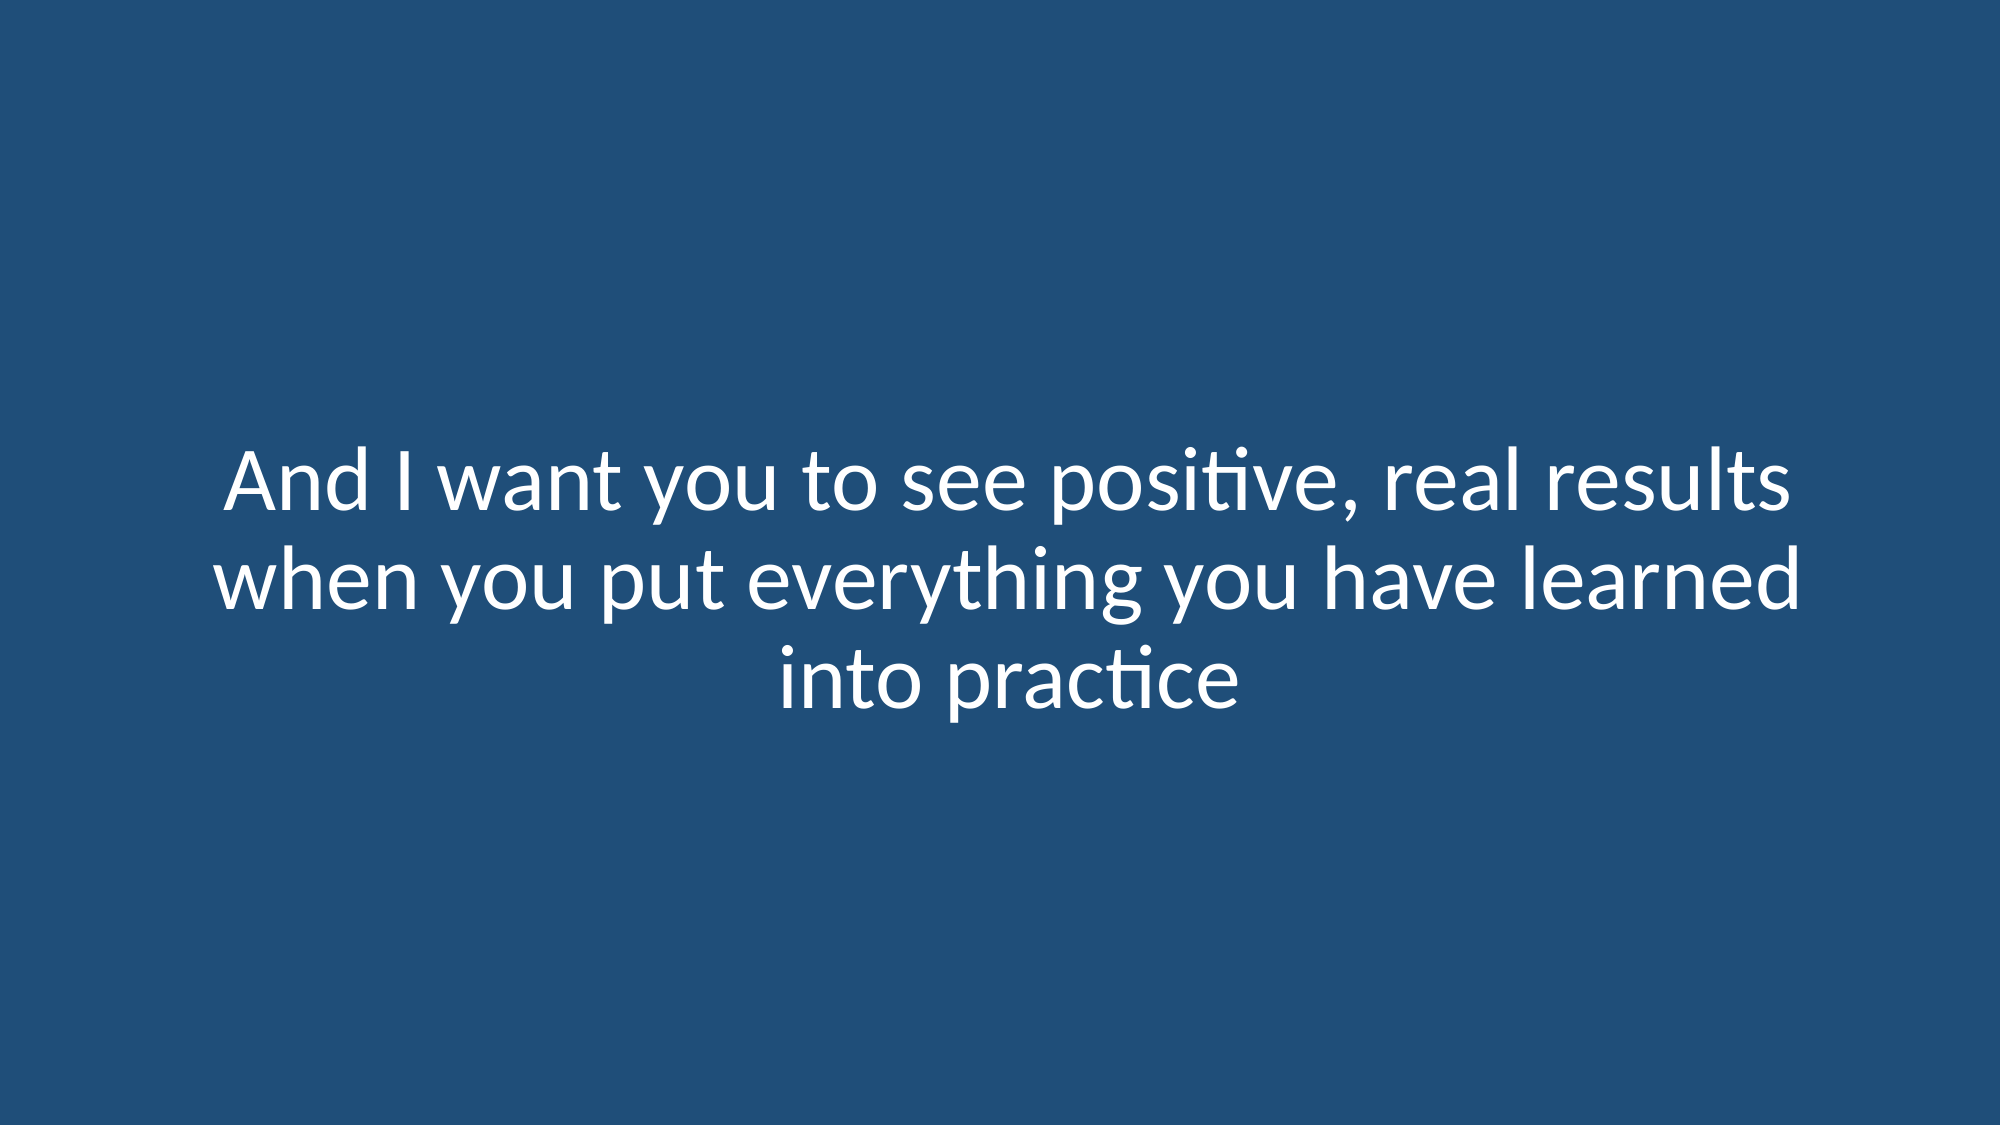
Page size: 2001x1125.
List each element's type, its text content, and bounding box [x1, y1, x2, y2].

list And I want you to see positive, real results when you put everything you have learned into practice [157, 424, 1862, 959]
